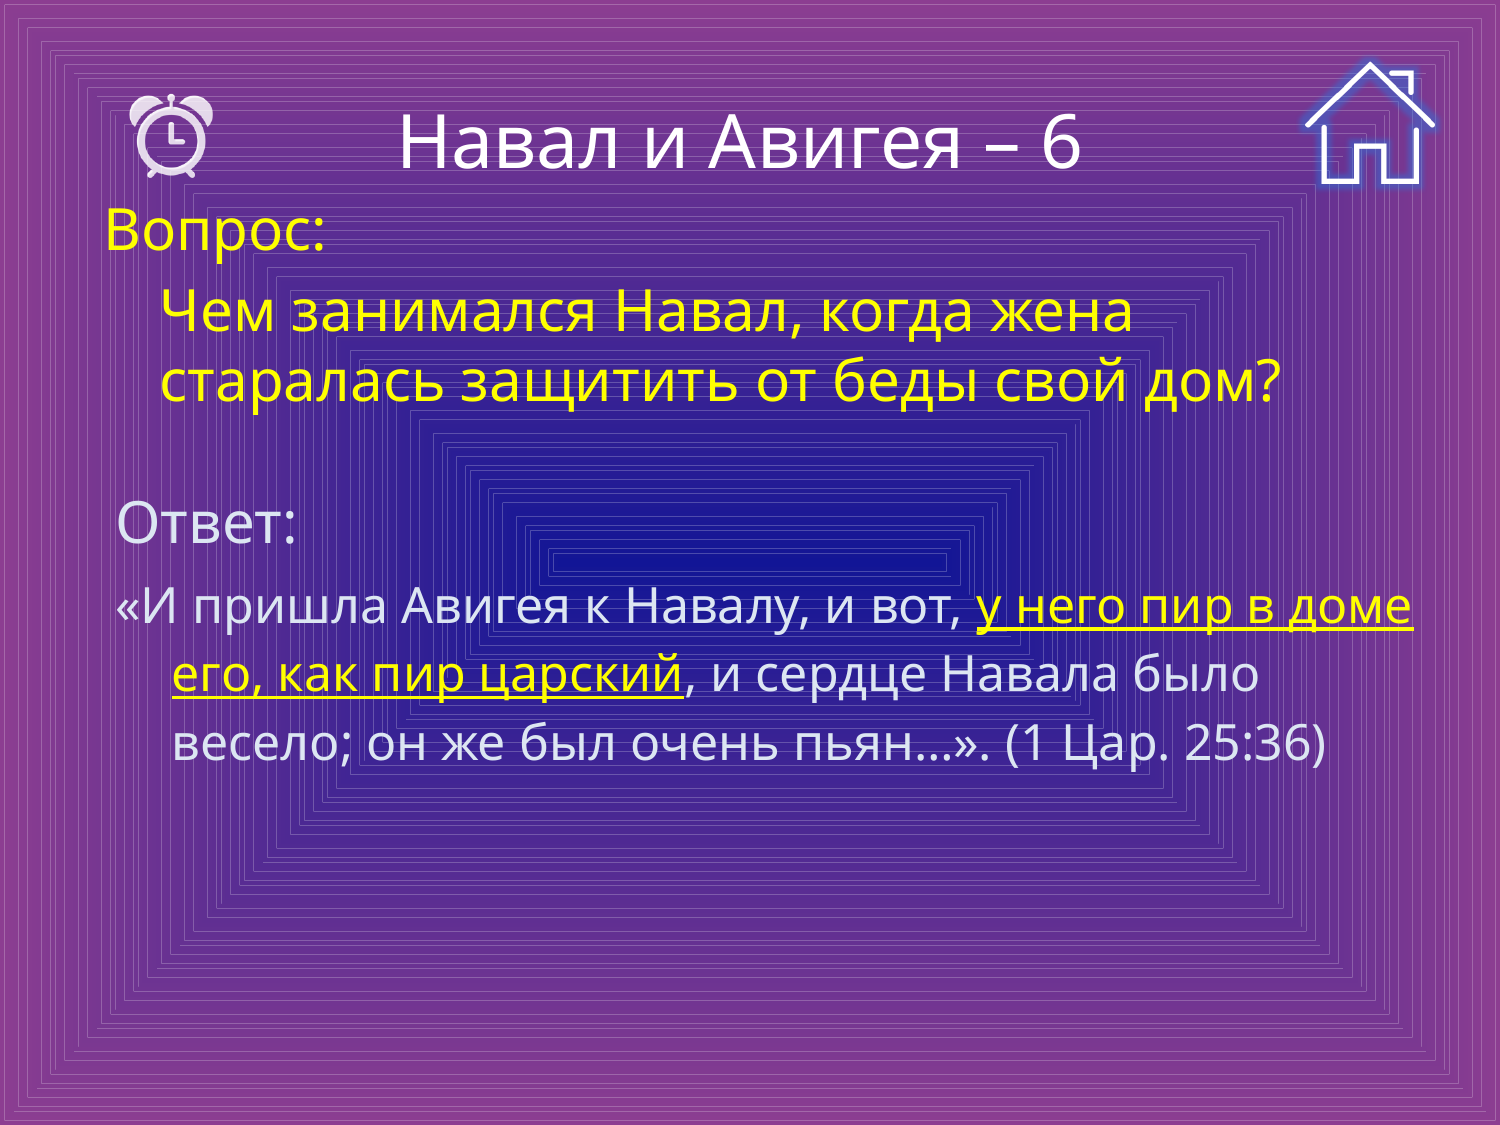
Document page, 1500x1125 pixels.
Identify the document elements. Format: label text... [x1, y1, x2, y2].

list Вопрос: Чем занимался Навал, когда жена старалась защитить от беды свой дом? [88, 184, 1437, 433]
list Ответ: «И пришла Авигея к Навалу, и вот, у него пир в доме его, как пир царский, и сердце Навала было весело; он же был очень пьян…». (1 Цар. 25:36) [100, 468, 1437, 976]
title Навал и Авигея – 6 [75, 45, 1425, 233]
picture [1304, 54, 1435, 184]
picture [123, 89, 219, 185]
